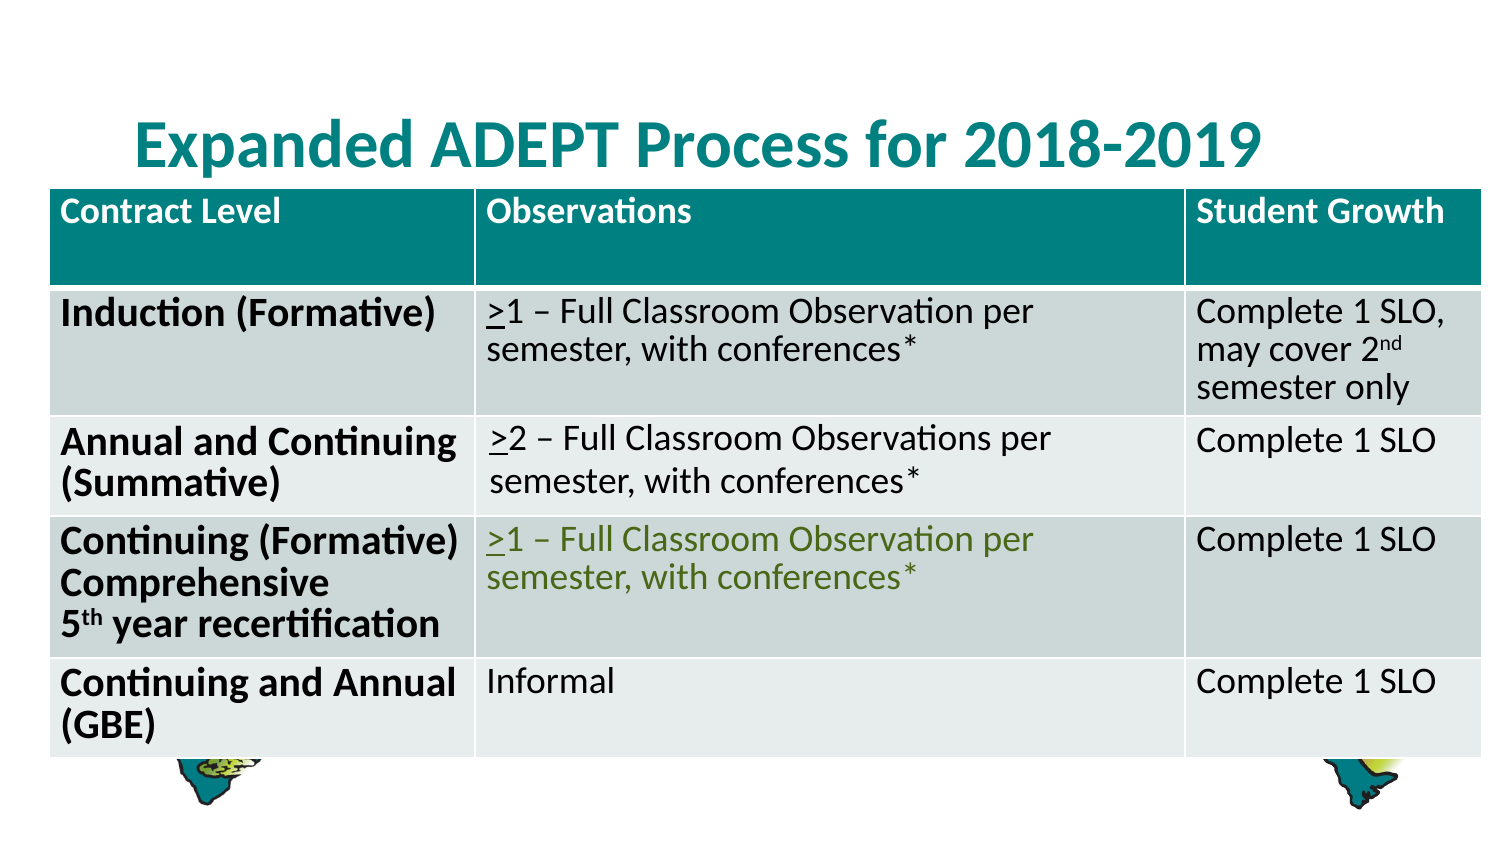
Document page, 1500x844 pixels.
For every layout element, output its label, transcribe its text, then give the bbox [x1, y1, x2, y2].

table_cell Complete 1 SLO [1186, 417, 1481, 515]
table_cell Induction (Formative) [50, 291, 474, 415]
picture [1251, 759, 1459, 836]
table_header Student Growth [1186, 189, 1481, 285]
table_cell >1 – Full Classroom Observation per semester, with conferences* [476, 291, 1184, 415]
table_cell Complete 1 SLO [1186, 659, 1481, 757]
table_cell Continuing and Annual (GBE) [50, 659, 474, 757]
table_cell >2 – Full Classroom Observations per semester, with conferences* [476, 417, 1184, 515]
table_cell Informal [476, 659, 1184, 757]
title Expanded ADEPT Process for 2018-2019 [134, 24, 1366, 182]
table_cell >1 – Full Classroom Observation per semester, with conferences* [476, 517, 1184, 657]
table_cell Complete 1 SLO [1186, 517, 1481, 657]
table_cell Complete 1 SLO, may cover 2nd semester only [1186, 291, 1481, 415]
picture [82, 759, 323, 843]
table_header Contract Level [50, 189, 474, 285]
table_cell Annual and Continuing (Summative) [50, 417, 474, 515]
table_header Observations [476, 189, 1184, 285]
table_cell Continuing (Formative) Comprehensive 5th year recertification [50, 517, 474, 657]
